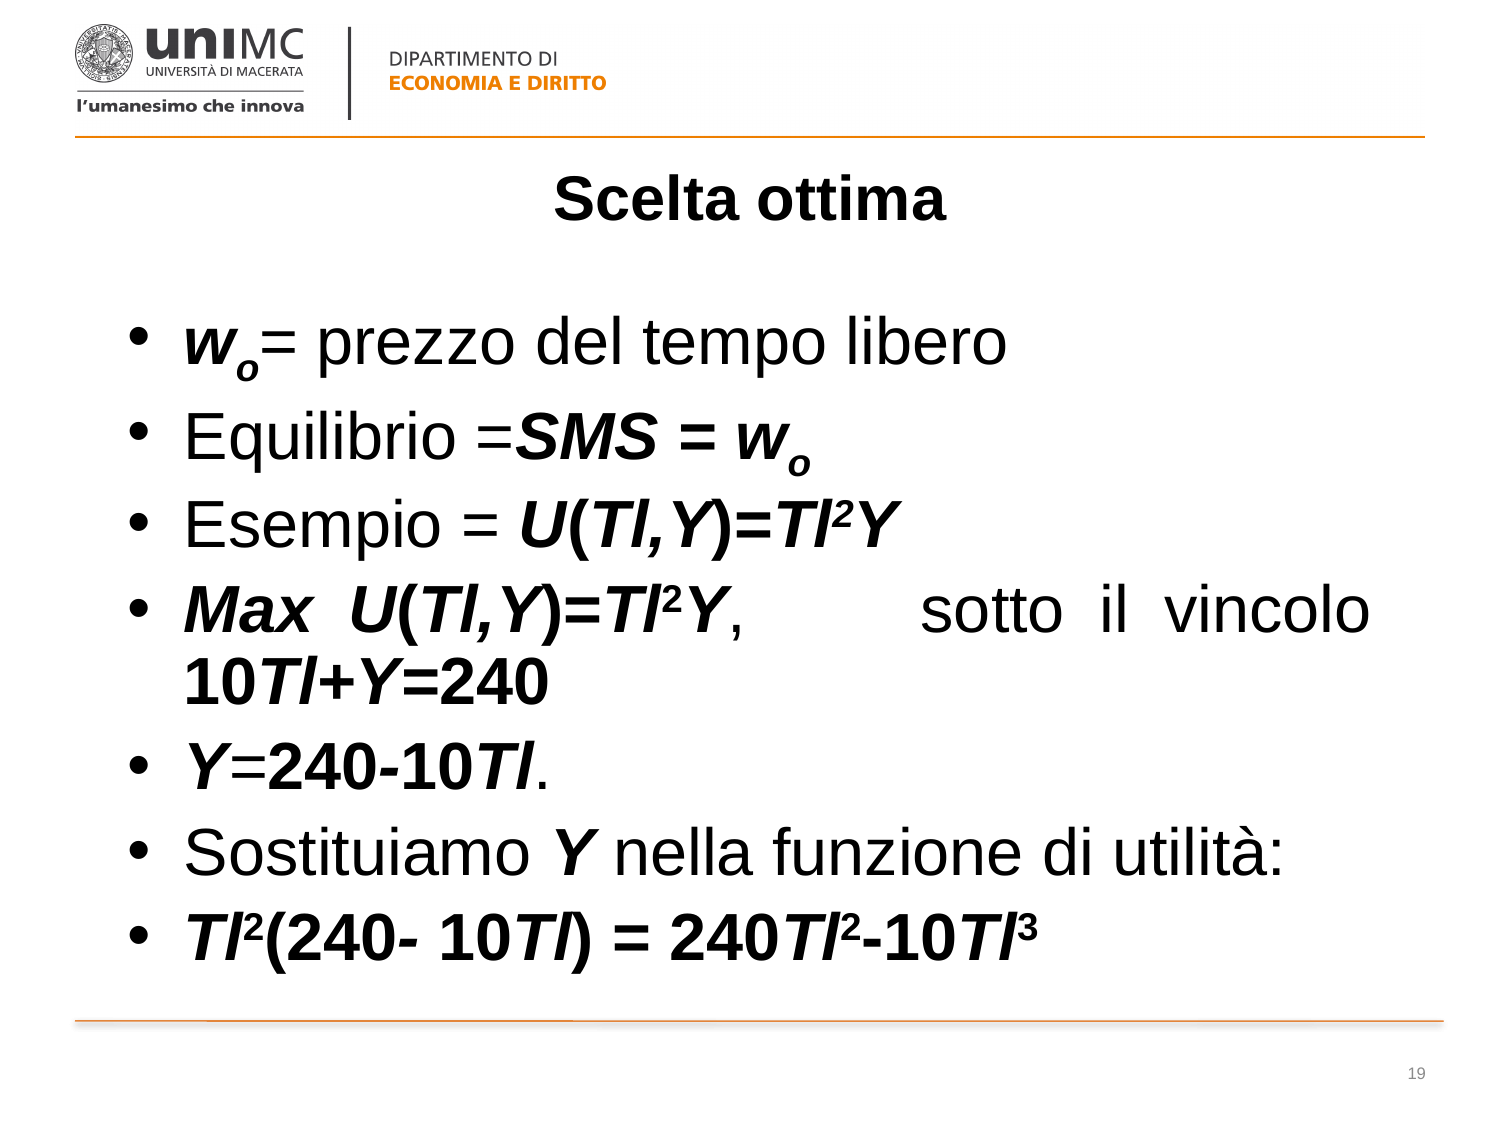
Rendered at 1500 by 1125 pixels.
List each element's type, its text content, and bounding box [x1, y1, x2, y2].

title Scelta ottima [75, 149, 1425, 241]
slide_number 19 [1091, 1042, 1442, 1103]
picture [75, 24, 1425, 138]
list wo= prezzo del tempo libero Equilibrio =SMS = wo Esempio = U(Tl,Y)=Tl2Y Max U(Tl,Y)=Tl2Y, sotto il vincolo 10Tl+Y=240 Y=240-10Tl. Sostituiamo Y nella funzione di utilità: Tl2(240- 10Tl) = 240Tl2-10Tl3 [112, 291, 1388, 992]
